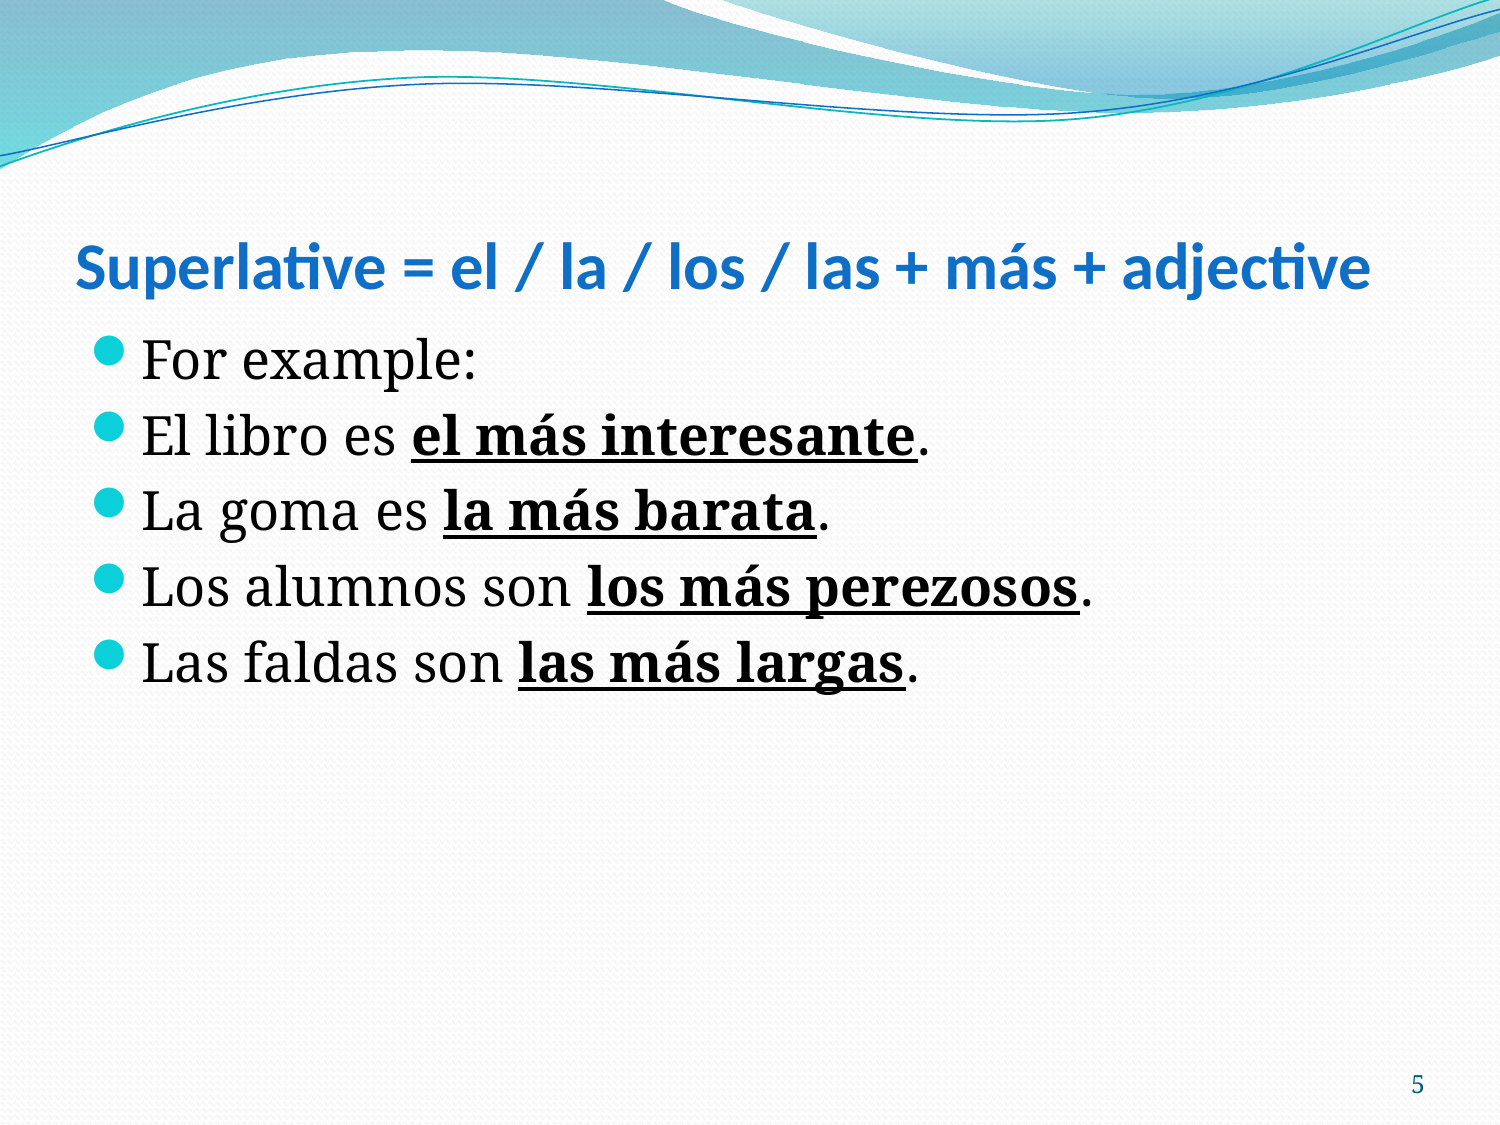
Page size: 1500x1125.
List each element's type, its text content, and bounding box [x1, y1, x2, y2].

title Superlative = el / la / los / las + más + adjective [75, 115, 1425, 303]
slide_number 5 [1299, 1042, 1425, 1103]
list For example: El libro es el más interesante. La goma es la más barata. Los alumnos son los más perezosos. Las faldas son las más largas. [75, 317, 1425, 800]
